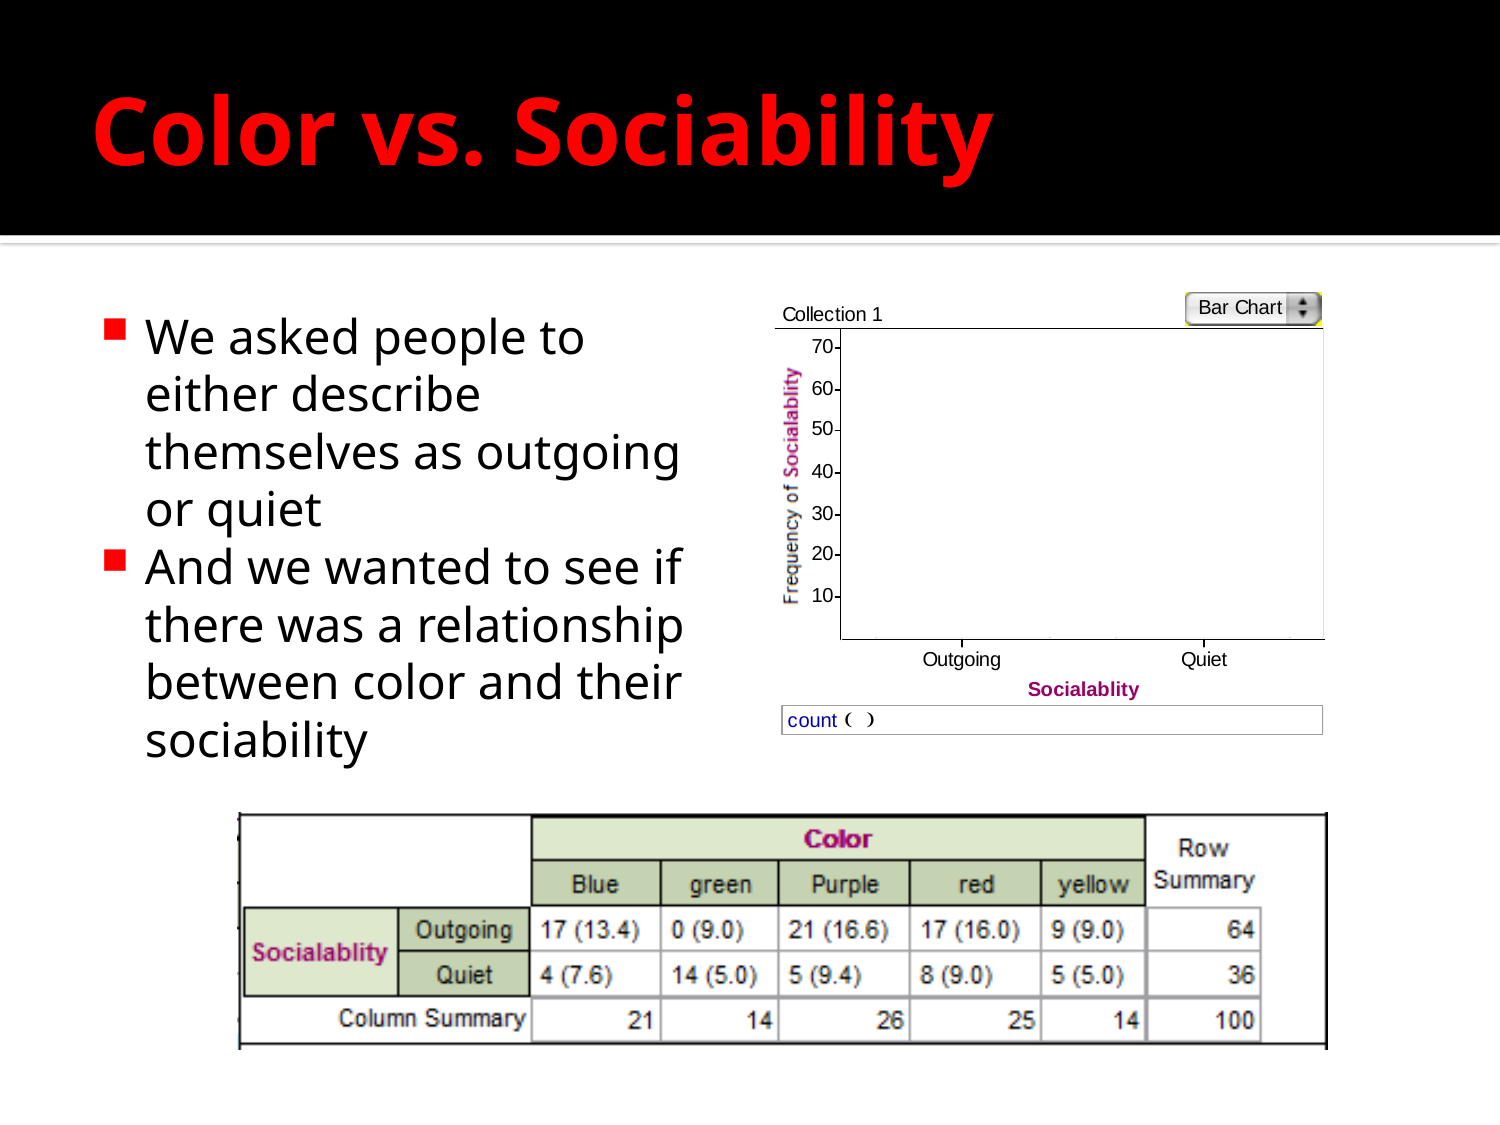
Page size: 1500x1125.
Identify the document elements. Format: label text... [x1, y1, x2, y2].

picture [774, 287, 1325, 737]
picture [237, 812, 1328, 1050]
list We asked people to either describe themselves as outgoing or quiet And we wanted to see if there was a relationship between color and their sociability [75, 291, 713, 825]
title Color vs. Sociability [75, 25, 1425, 231]
